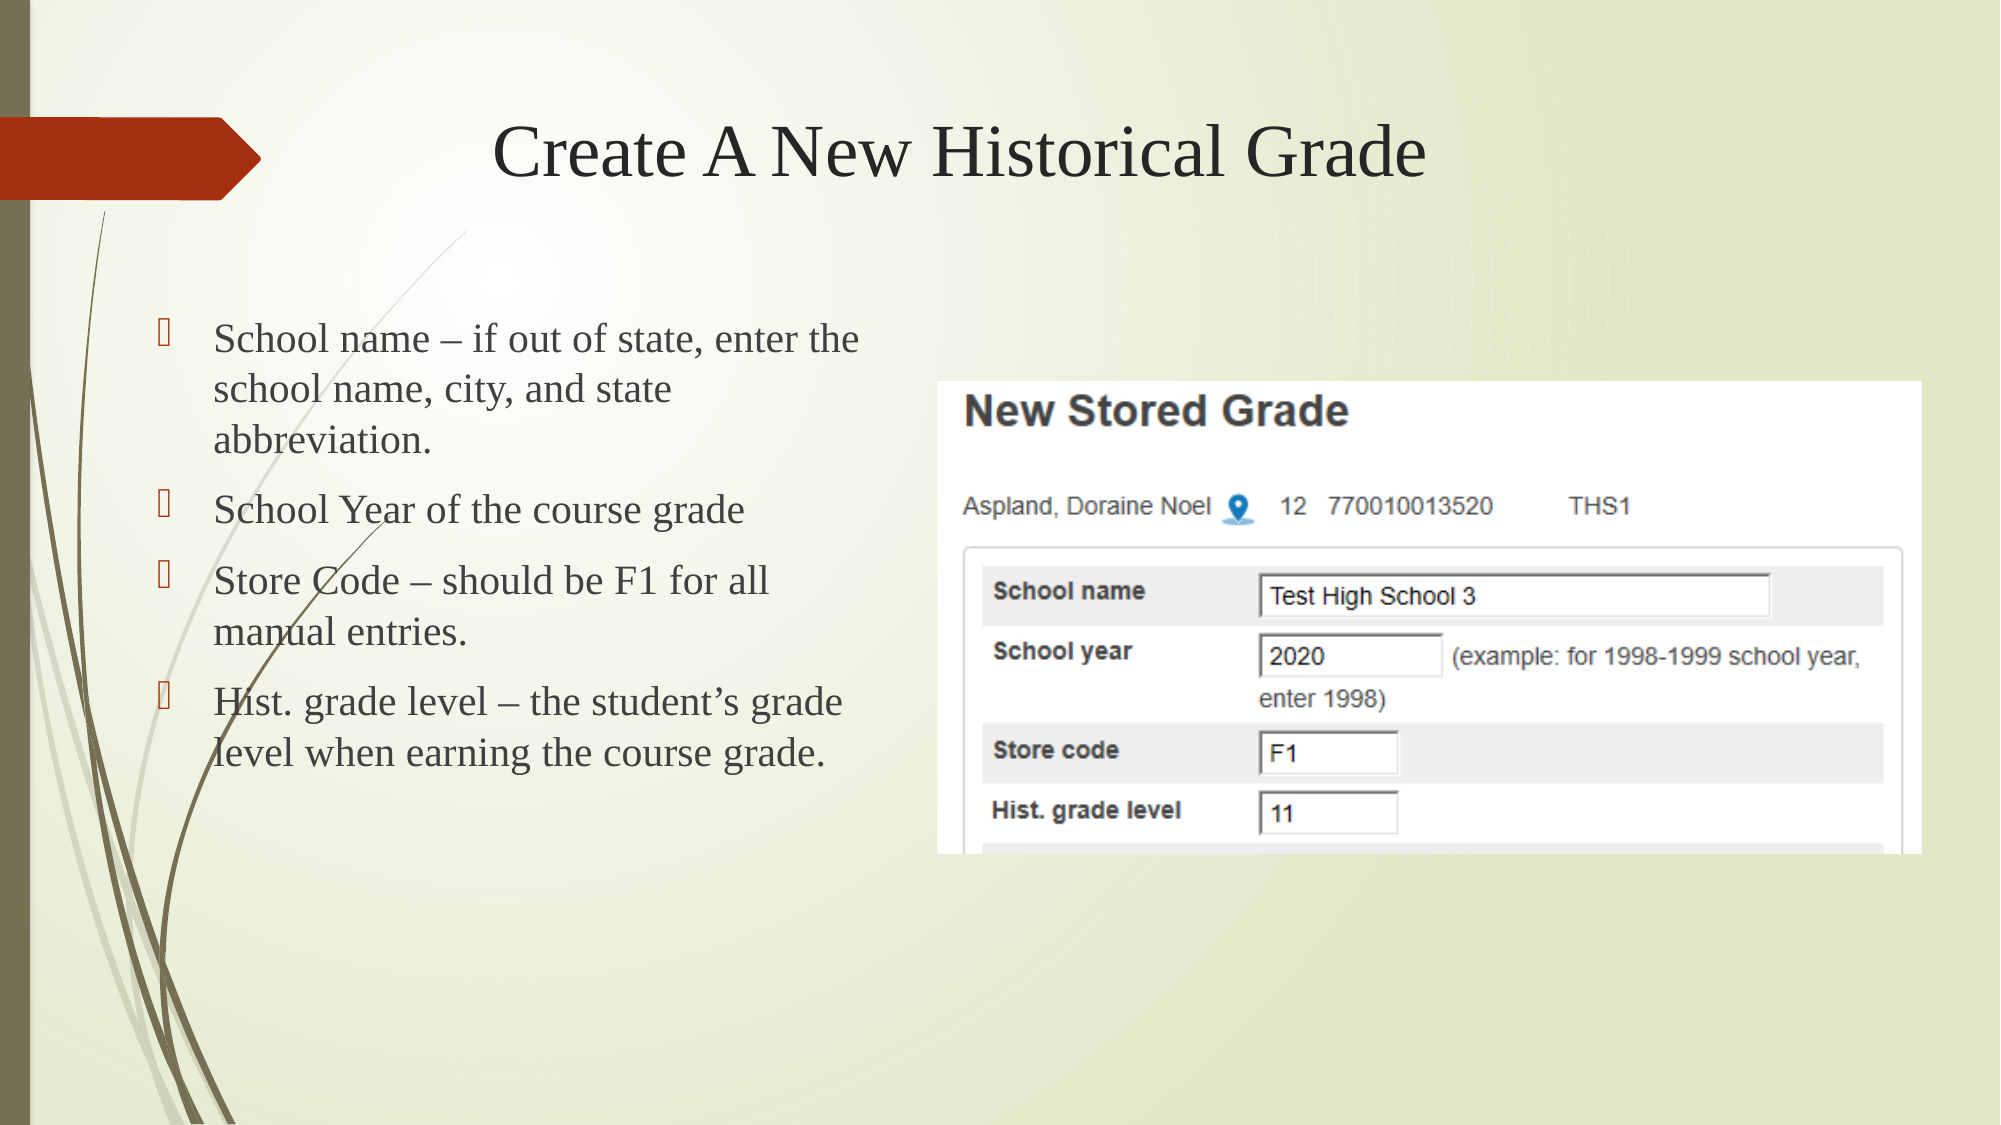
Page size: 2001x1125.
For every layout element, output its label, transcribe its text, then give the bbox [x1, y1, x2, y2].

list School name – if out of state, enter the school name, city, and state abbreviation. School Year of the course grade Store Code – should be F1 for all manual entries. Hist. grade level – the student’s grade level when earning the course grade. [142, 303, 916, 1066]
title Create A New Historical Grade [477, 93, 1940, 304]
picture [937, 381, 1922, 854]
